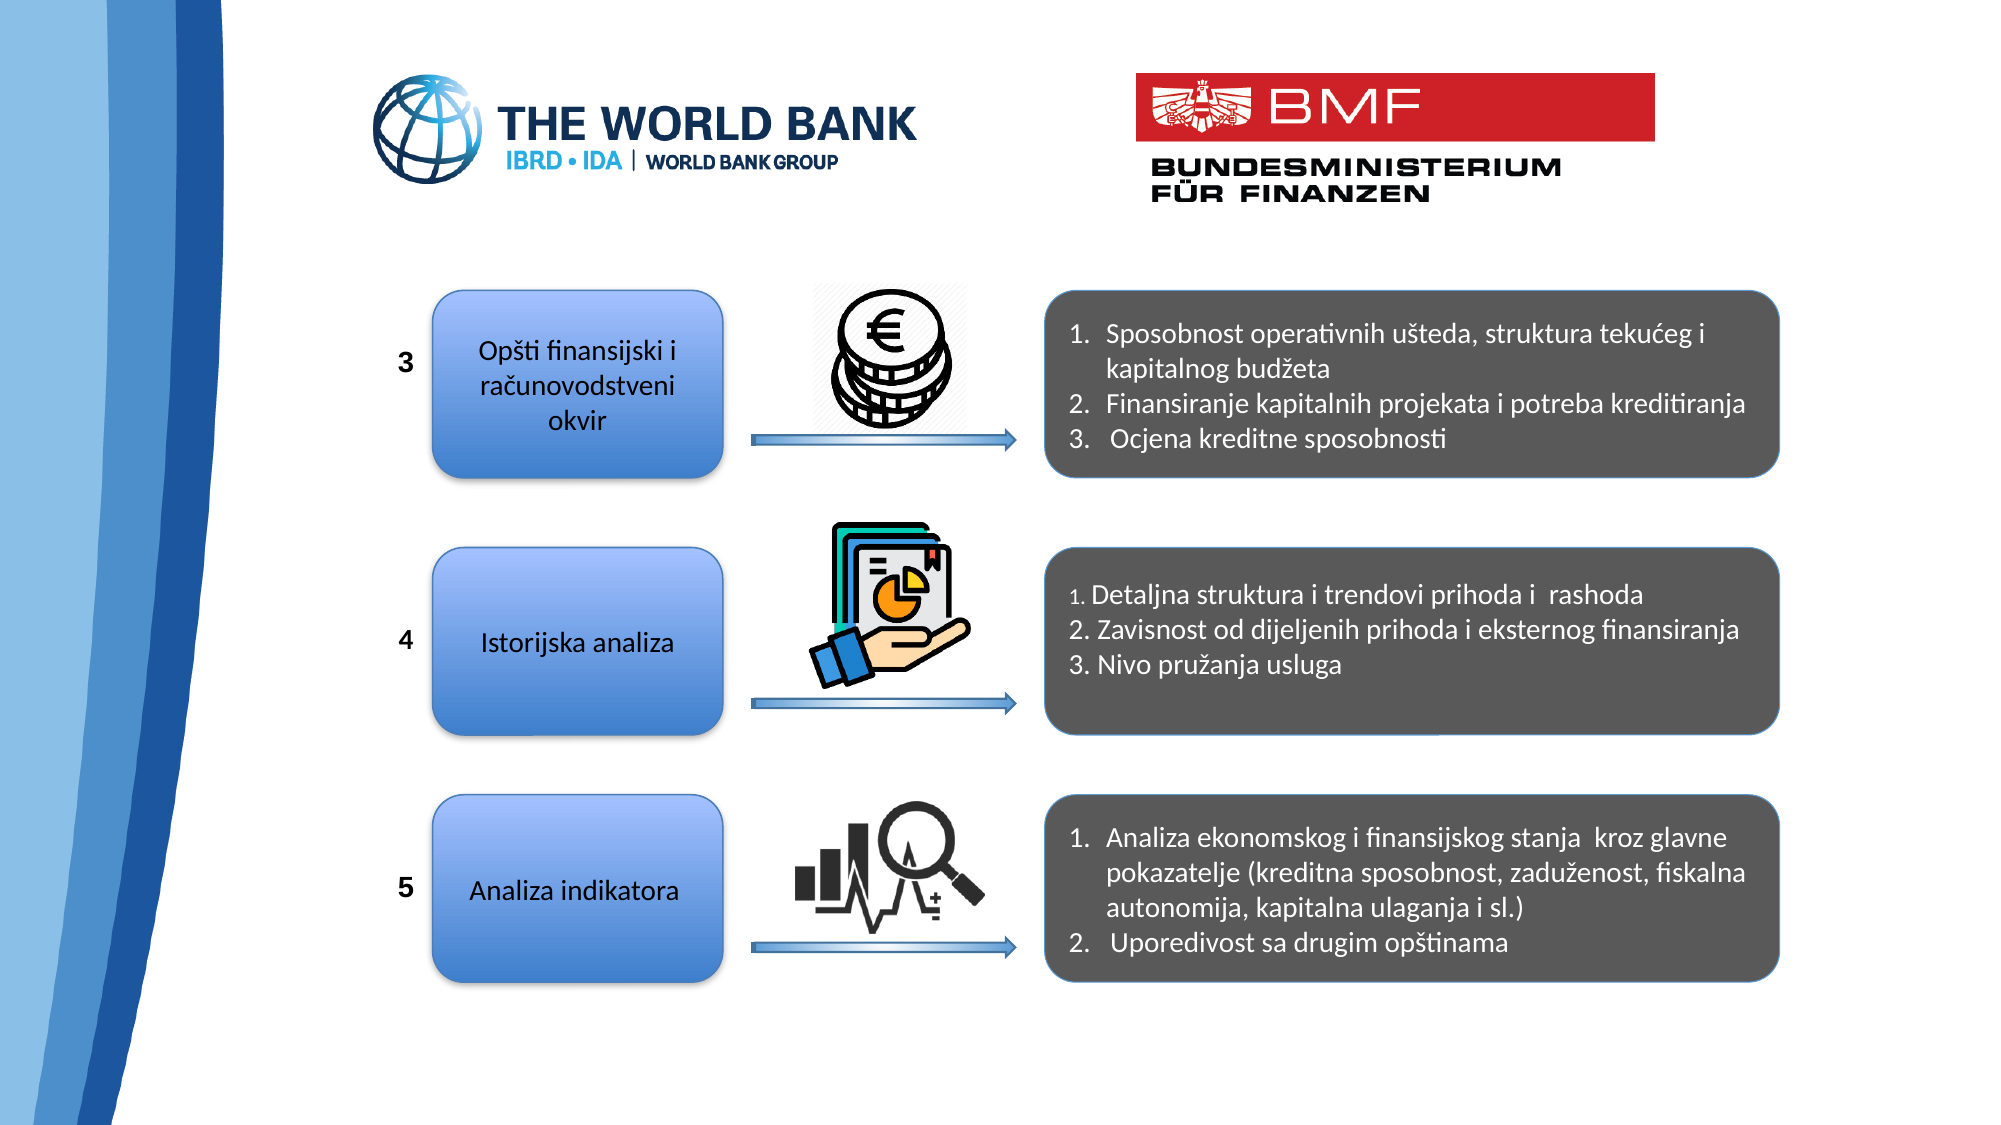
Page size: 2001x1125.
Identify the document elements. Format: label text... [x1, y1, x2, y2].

text_box [751, 691, 1017, 716]
text_box Analiza ekonomskog i finansijskog stanja kroz glavne pokazatelje (kreditna sposobnost, zaduženost, fiskalna autonomija, kapitalna ulaganja i sl.) 2. Uporedivost sa drugim opštinama [1044, 794, 1781, 983]
text_box Sposobnost operativnih ušteda, struktura tekućeg i kapitalnog budžeta Finansiranje kapitalnih projekata i potreba kreditiranja 3. Ocjena kreditne sposobnosti [1044, 289, 1781, 479]
table_header 5 [344, 871, 468, 904]
text_box 1. Detaljna struktura i trendovi prihoda i rashoda 2. Zavisnost od dijeljenih prihoda i eksternog finansiranja 3. Nivo pružanja usluga [1044, 546, 1781, 736]
picture [806, 522, 973, 689]
picture [370, 73, 917, 185]
text_box [751, 935, 1017, 960]
table_header 3 [344, 345, 468, 378]
picture [0, 0, 224, 1125]
text_box [751, 428, 1017, 452]
text_box Analiza indikatora [432, 794, 723, 983]
picture [790, 797, 989, 938]
text_box Istorijska analiza [432, 547, 723, 736]
picture [1136, 73, 1655, 202]
table_header 4 [344, 624, 468, 657]
picture [811, 281, 968, 438]
text_box Opšti finansijski i računovodstveni okvir [432, 290, 723, 478]
